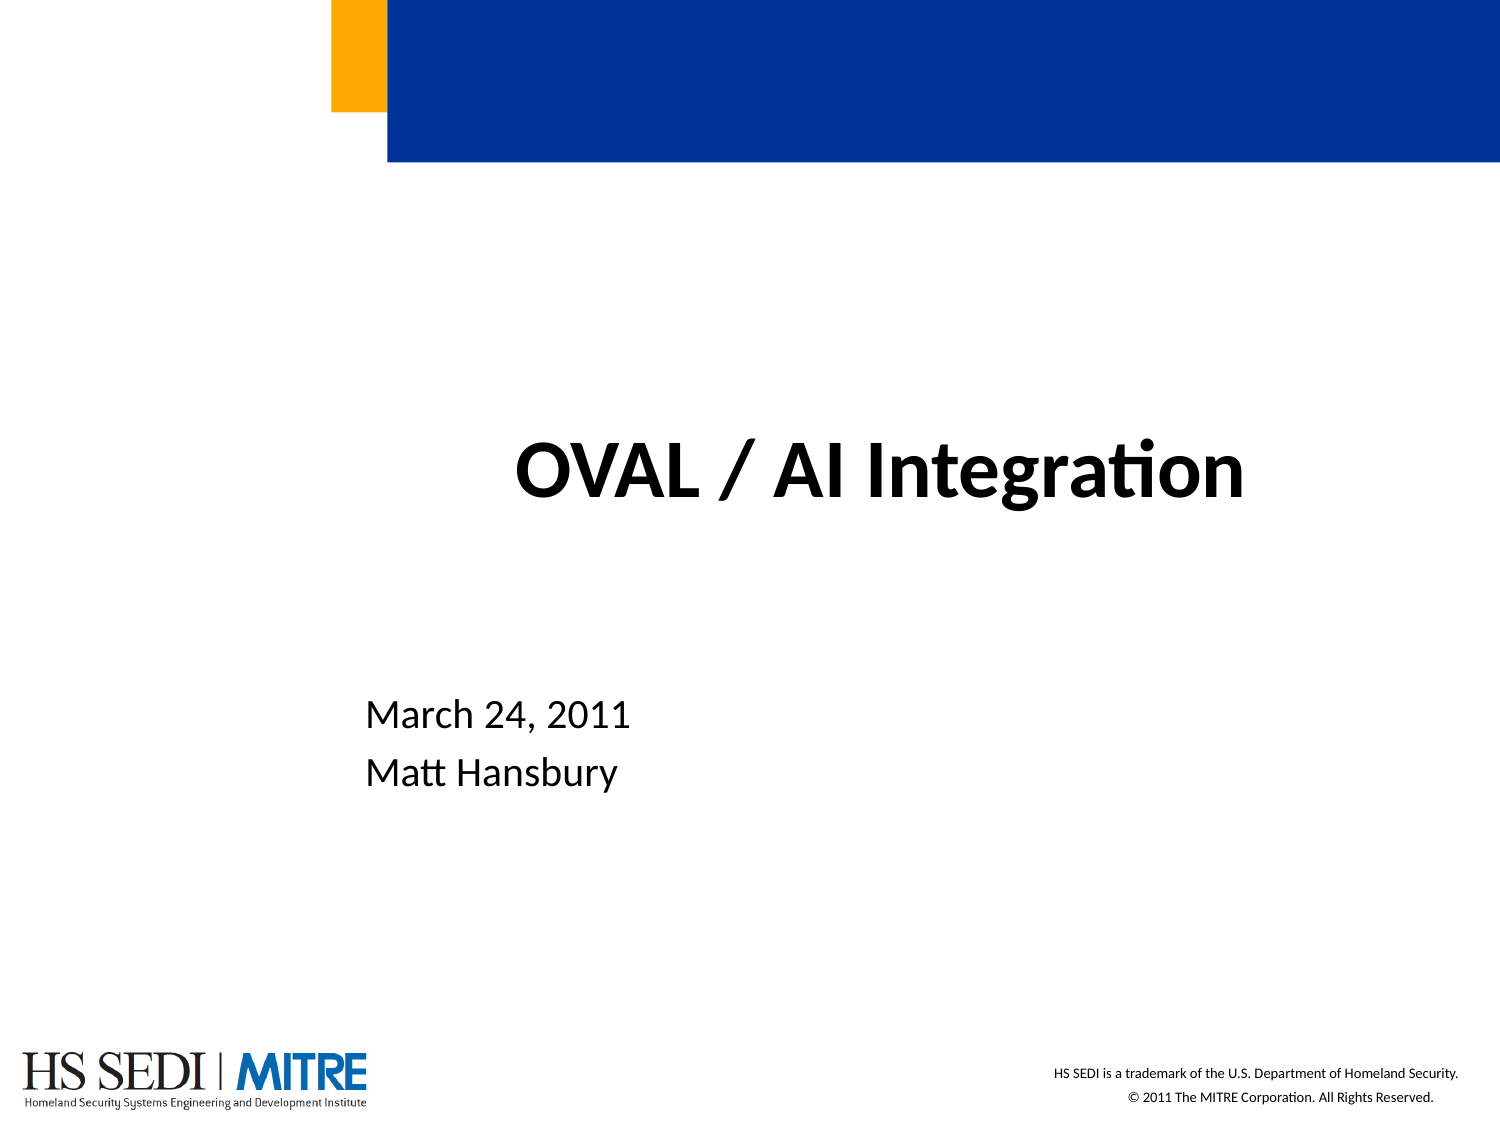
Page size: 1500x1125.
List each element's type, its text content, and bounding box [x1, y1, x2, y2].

title OVAL / AI Integration [349, 374, 1413, 563]
subtitle March 24, 2011 Matt Hansbury [349, 686, 1106, 813]
picture [5, 1038, 381, 1119]
